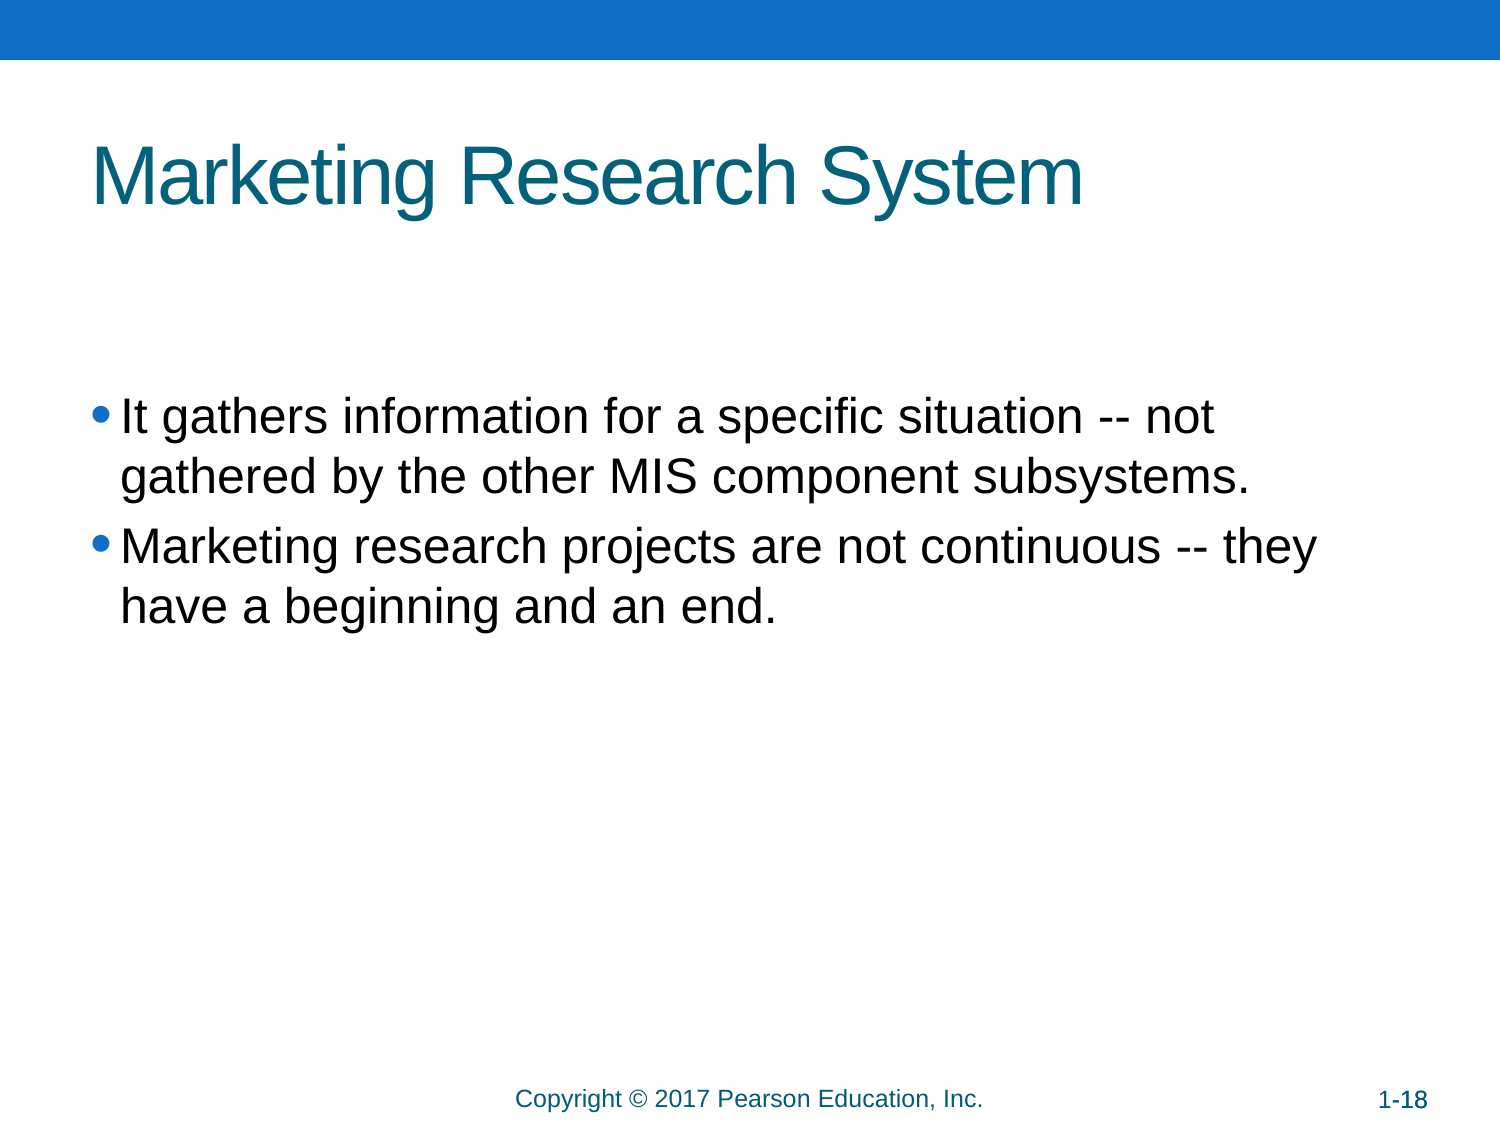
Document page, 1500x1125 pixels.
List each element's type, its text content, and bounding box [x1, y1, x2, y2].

title Marketing Research System [75, 90, 1425, 253]
list It gathers information for a specific situation -- not gathered by the other MIS component subsystems. Marketing research projects are not continuous -- they have a beginning and an end. [75, 376, 1425, 1125]
